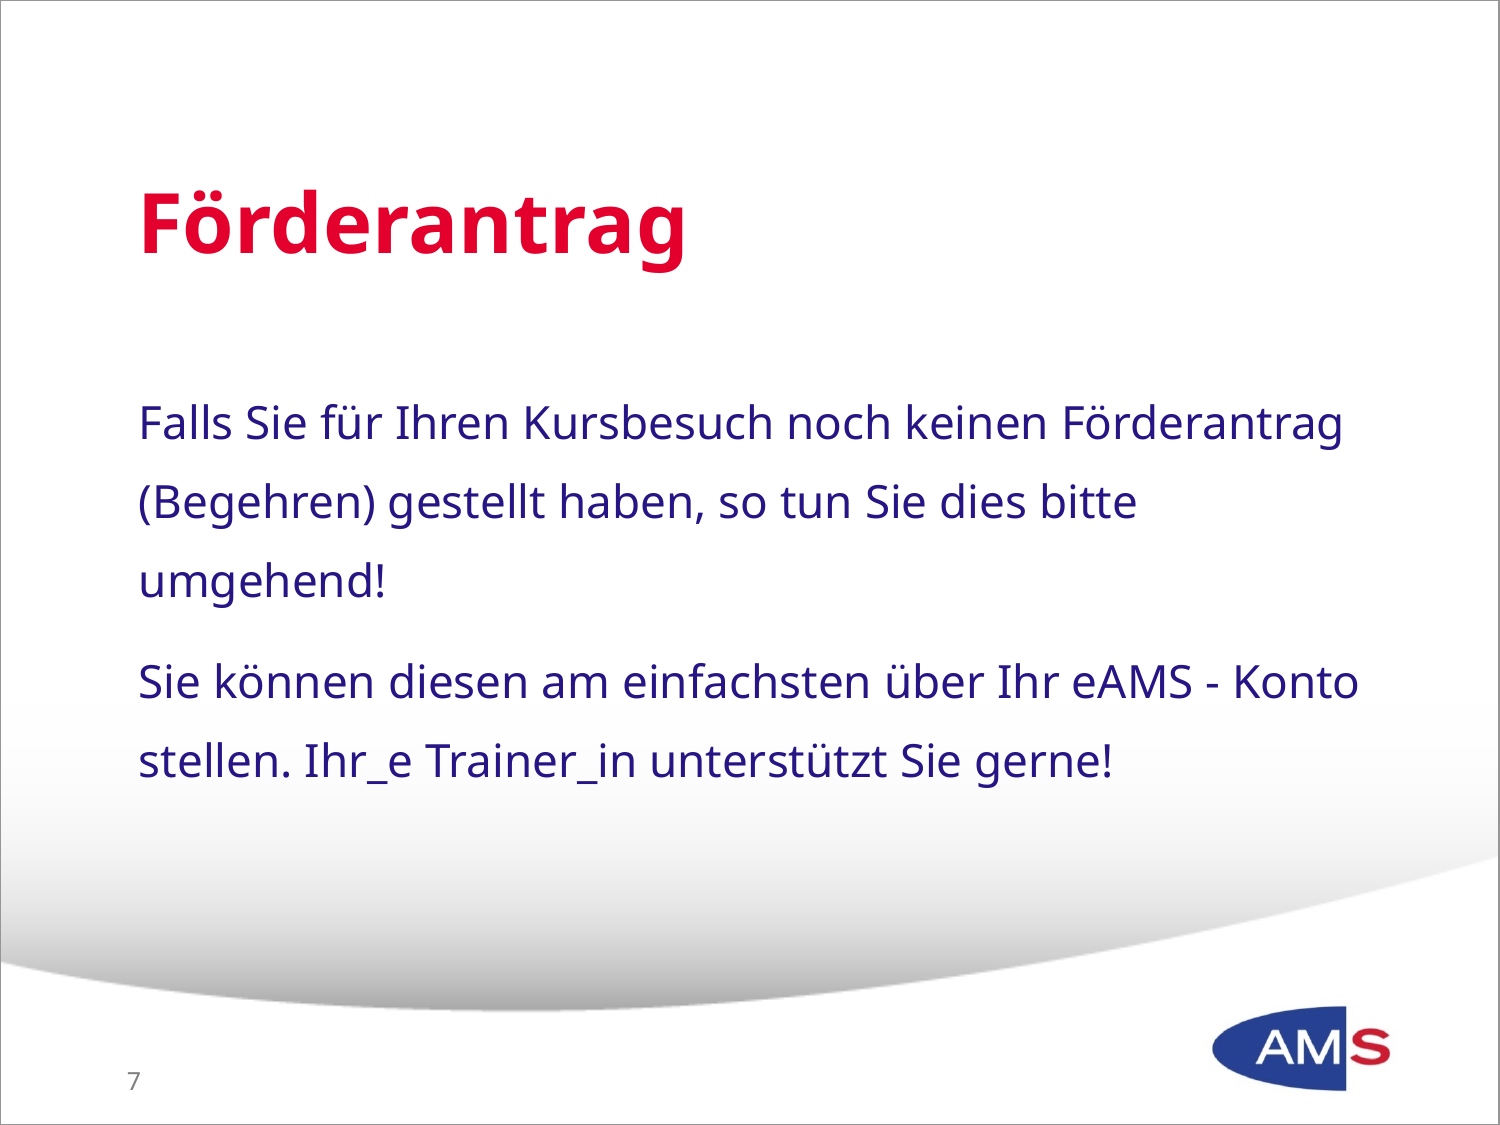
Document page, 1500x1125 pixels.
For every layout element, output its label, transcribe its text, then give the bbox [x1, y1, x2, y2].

list Falls Sie für Ihren Kursbesuch noch keinen Förderantrag (Begehren) gestellt haben, so tun Sie dies bitte umgehend! Sie können diesen am einfachsten über Ihr eAMS - Konto stellen. Ihr_e Trainer_in unterstützt Sie gerne! [123, 361, 1394, 1015]
title Förderantrag [122, 126, 1471, 315]
picture [1, 1, 1498, 1124]
slide_number 6 [112, 1057, 463, 1118]
